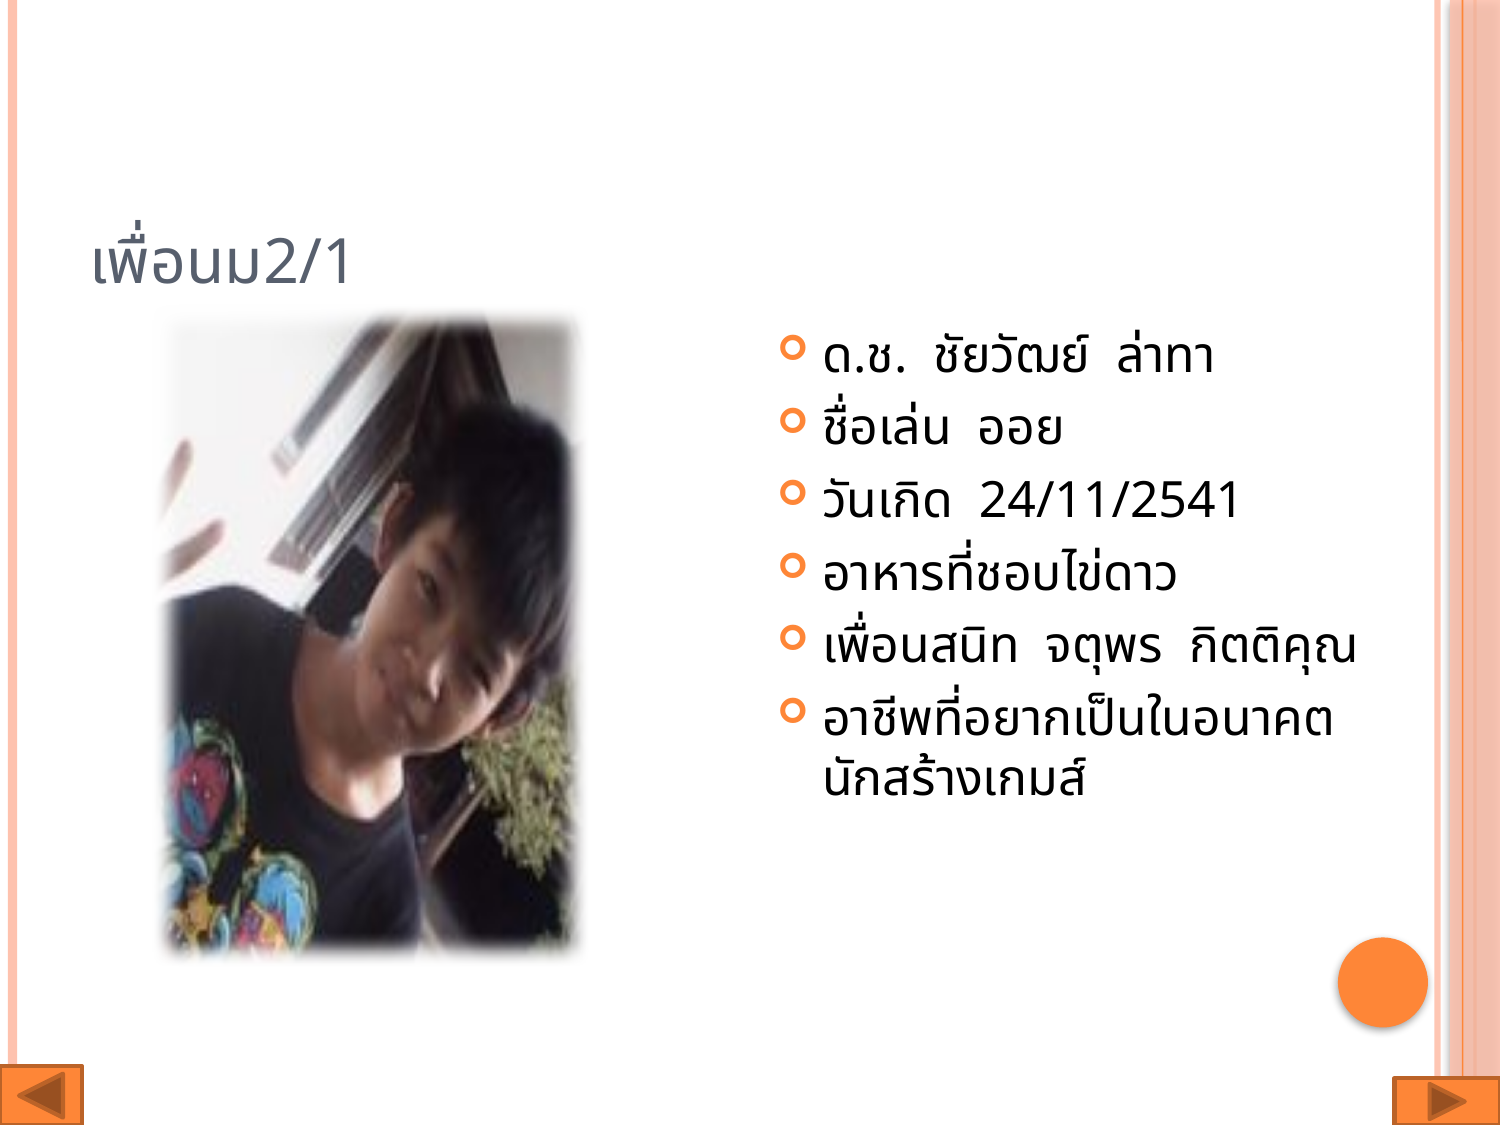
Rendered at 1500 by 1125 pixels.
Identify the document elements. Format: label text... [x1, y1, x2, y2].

text_box [0, 1064, 84, 1125]
list ด.ช. ชัยวัฒย์ ล่าทา ชื่อเล่น ออย วันเกิด 24/11/2541 อาหารที่ชอบไข่ดาว เพื่อนสนิท จตุพร กิตติคุณ อาชีพที่อยากเป็นในอนาคต นักสร้างเกมส์ [762, 315, 1425, 1043]
text_box [1392, 1076, 1500, 1125]
title เพื่อนม2/1 [75, 115, 1425, 304]
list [151, 304, 590, 967]
